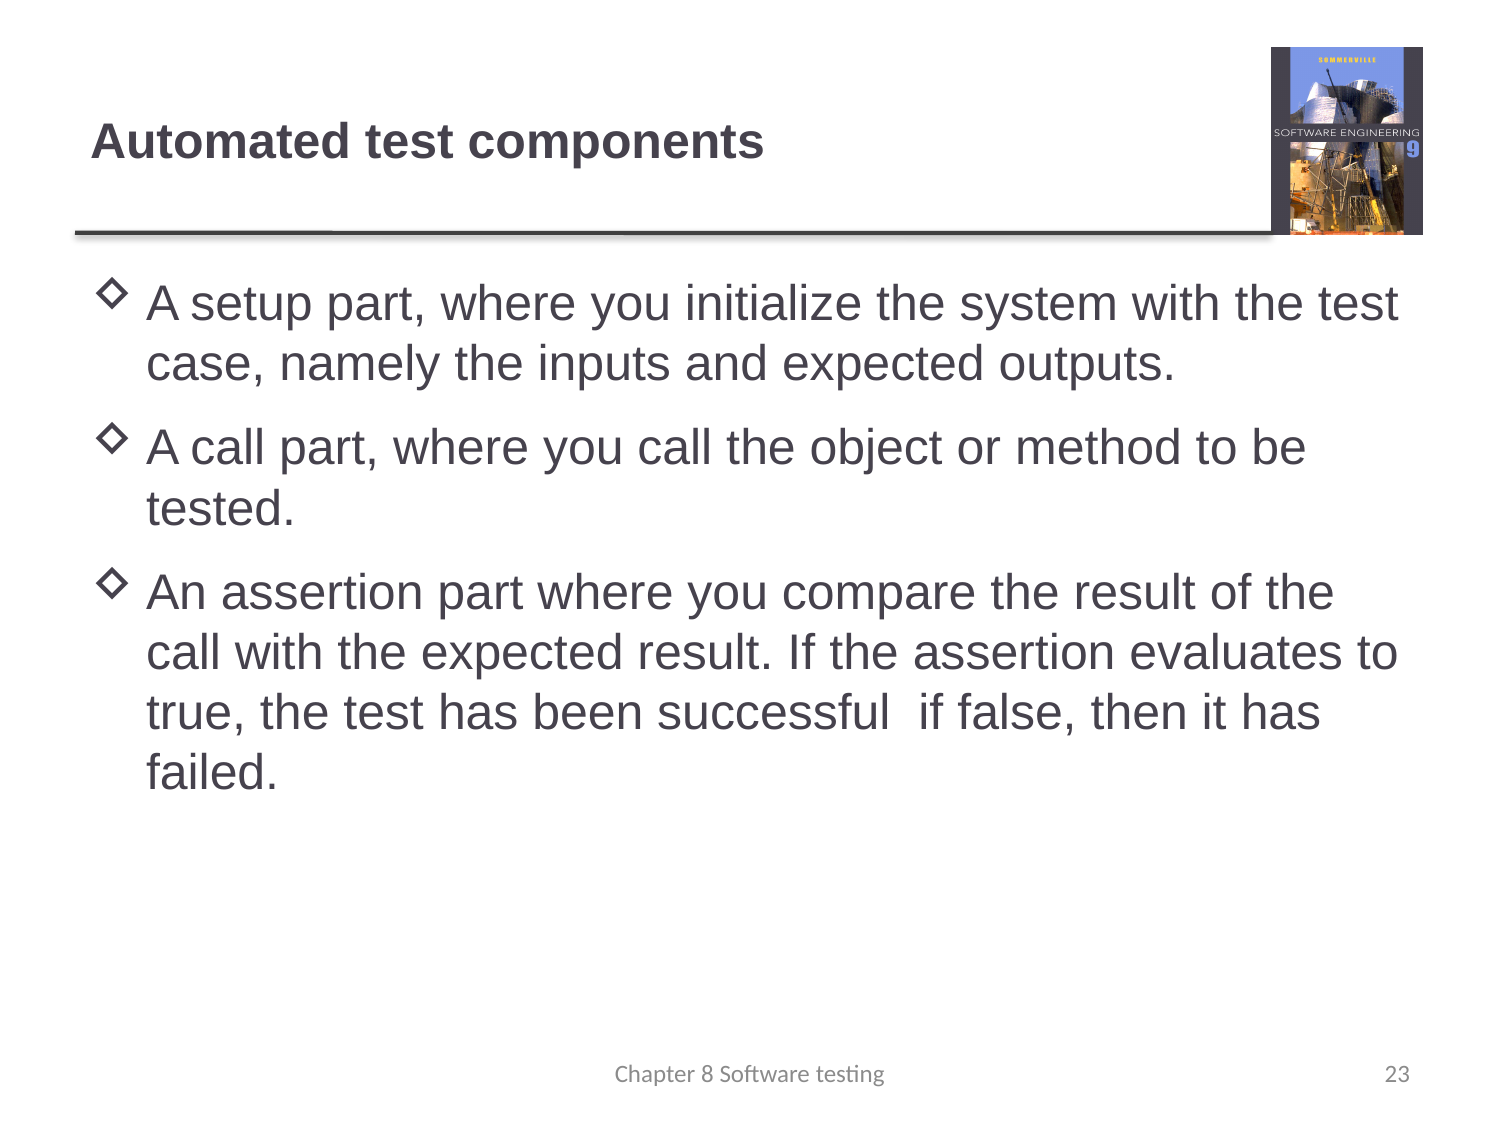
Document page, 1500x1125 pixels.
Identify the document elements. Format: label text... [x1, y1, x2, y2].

slide_number 23 [1074, 1042, 1425, 1103]
footer Chapter 8 Software testing [512, 1042, 988, 1103]
list A setup part, where you initialize the system with the test case, namely the inputs and expected outputs. A call part, where you call the object or method to be tested. An assertion part where you compare the result of the call with the expected result. If the assertion evaluates to true, the test has been successful if false, then it has failed. [75, 262, 1425, 1005]
picture [1272, 47, 1423, 235]
title Automated test components [74, 44, 1272, 233]
